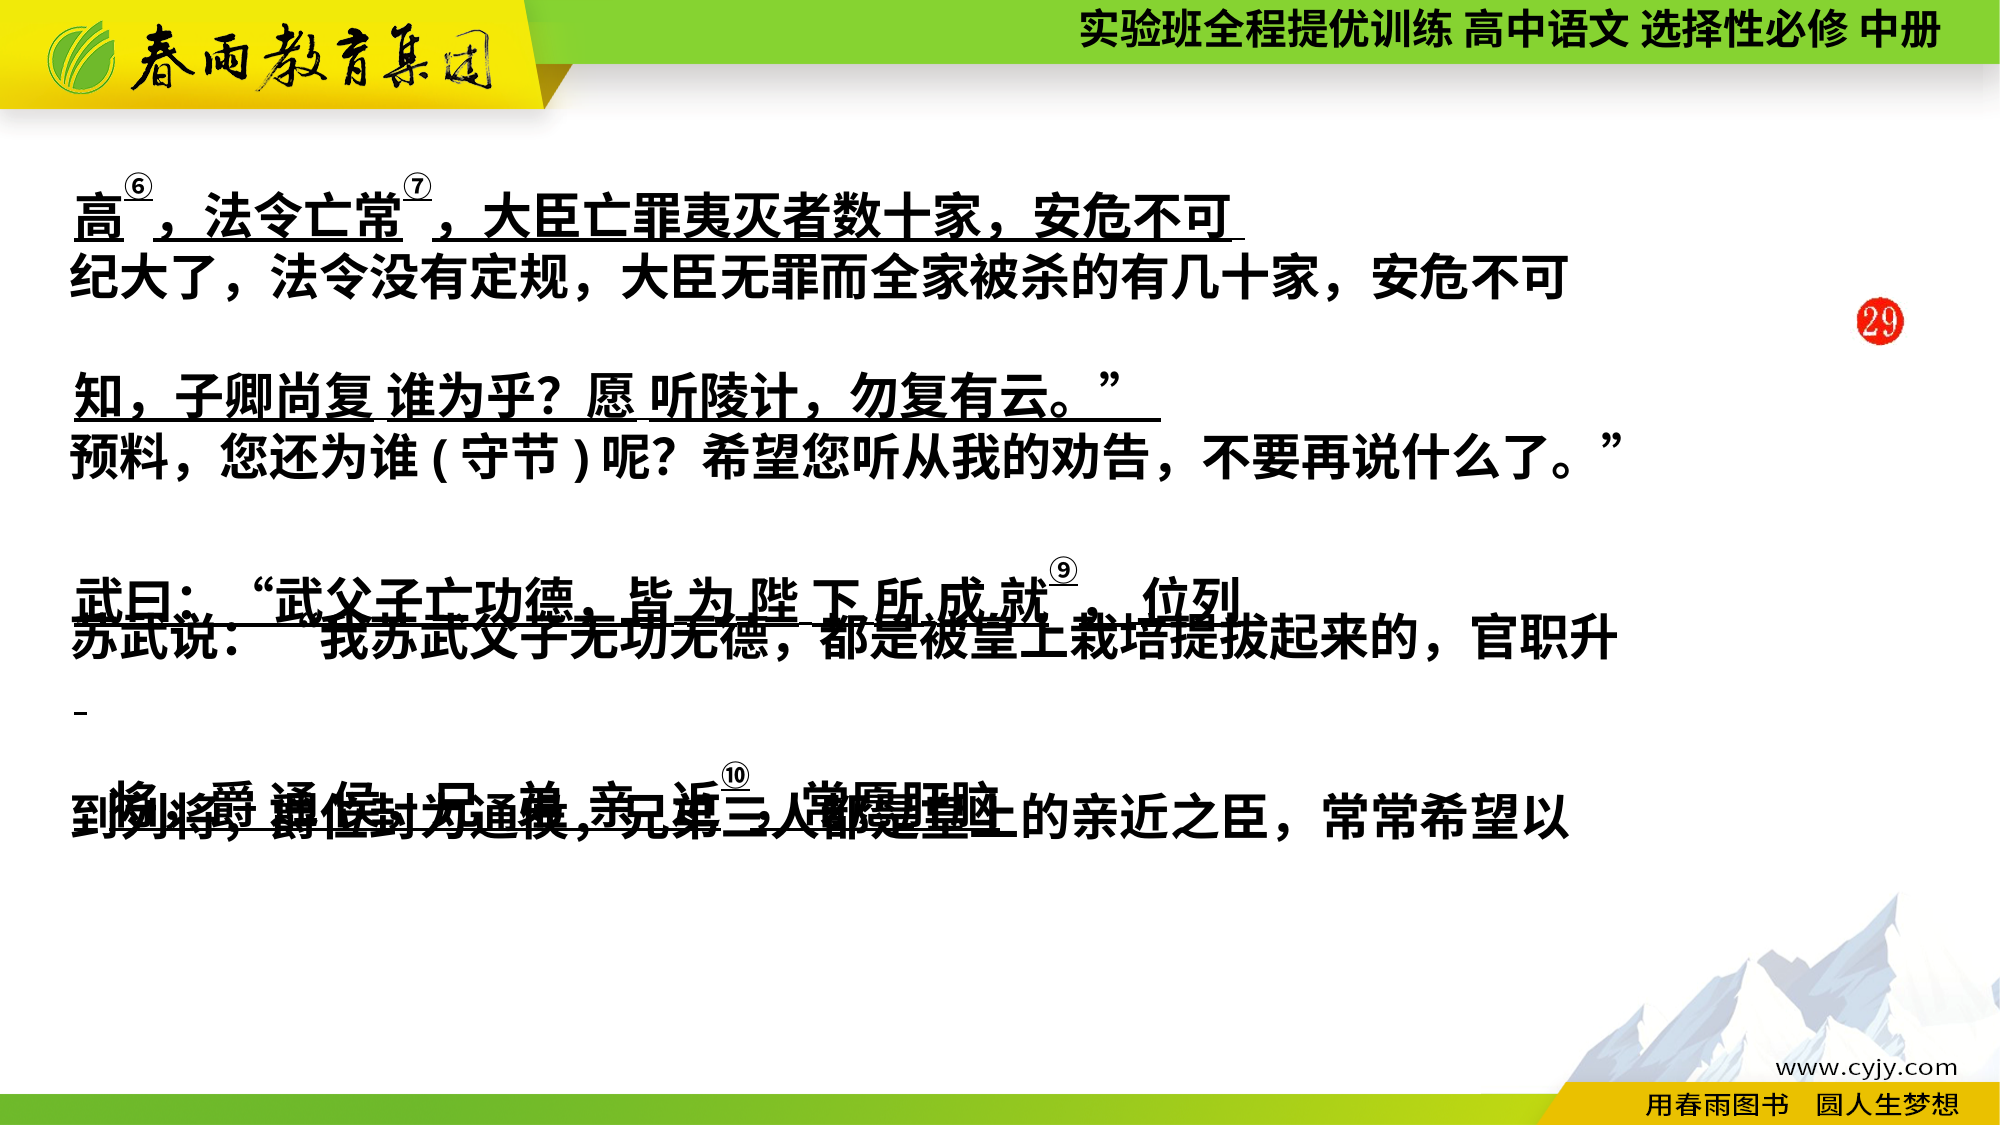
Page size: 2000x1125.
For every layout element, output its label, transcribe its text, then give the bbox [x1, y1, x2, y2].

picture [0, 0, 2000, 1125]
text_box 纪大了，法令没有定规，大臣无罪而全家被杀的有几十家，安危不可 预料，您还为谁(守节)呢？希望您听从我的劝告，不要再说什么了。” 苏武说：“我苏武父子无功无德，都是被皇上栽培提拔起来的，官职升 到列将，爵位封为通侯，兄弟三人都是皇上的亲近之臣，常常希望以 [54, 208, 1939, 853]
